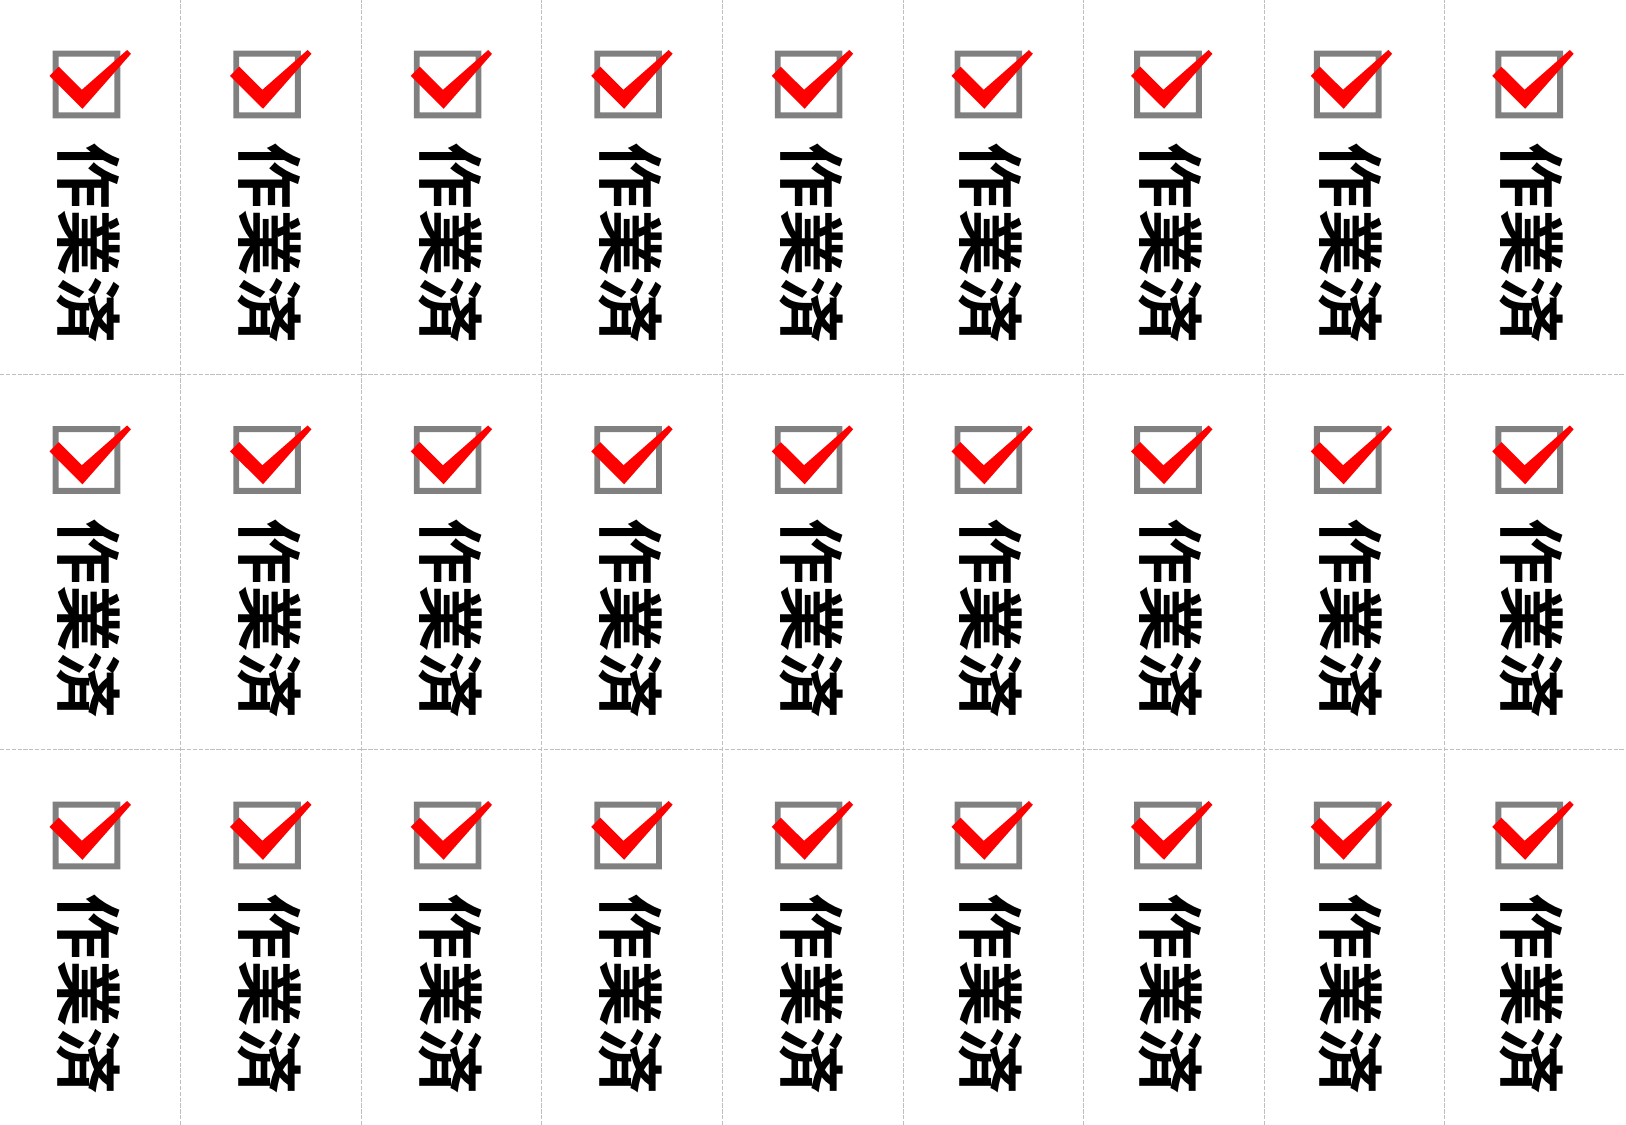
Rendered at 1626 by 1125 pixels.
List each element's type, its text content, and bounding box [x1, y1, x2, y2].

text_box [230, 800, 312, 870]
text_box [1492, 49, 1574, 119]
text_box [1310, 49, 1393, 119]
text_box 作業済 [1311, 889, 1392, 1099]
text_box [951, 425, 1033, 494]
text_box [410, 800, 493, 870]
text_box 作業済 [591, 889, 673, 1099]
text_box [230, 49, 312, 119]
text_box 作業済 [1131, 889, 1213, 1099]
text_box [49, 49, 131, 119]
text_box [591, 425, 673, 494]
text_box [410, 49, 493, 119]
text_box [1492, 800, 1574, 870]
text_box 作業済 [1492, 889, 1574, 1099]
text_box 作業済 [1131, 138, 1213, 348]
text_box 作業済 [410, 513, 492, 724]
text_box 作業済 [1492, 138, 1574, 348]
text_box 作業済 [951, 138, 1033, 348]
text_box 作業済 [230, 138, 312, 348]
text_box 作業済 [1131, 513, 1213, 724]
text_box 作業済 [1492, 513, 1574, 724]
text_box 作業済 [591, 138, 673, 348]
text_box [410, 425, 493, 494]
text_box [771, 49, 854, 119]
text_box 作業済 [591, 513, 673, 724]
text_box 作業済 [410, 138, 492, 348]
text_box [591, 49, 673, 119]
text_box 作業済 [951, 513, 1033, 724]
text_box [49, 800, 131, 870]
text_box 作業済 [49, 889, 131, 1099]
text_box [591, 800, 673, 870]
text_box 作業済 [230, 513, 312, 724]
text_box 作業済 [772, 138, 853, 348]
text_box 作業済 [1311, 138, 1392, 348]
text_box 作業済 [410, 889, 492, 1099]
text_box 作業済 [951, 889, 1033, 1099]
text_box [1131, 425, 1213, 494]
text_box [951, 800, 1033, 870]
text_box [230, 425, 312, 494]
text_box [1131, 800, 1213, 870]
text_box 作業済 [49, 513, 131, 724]
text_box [1310, 425, 1393, 494]
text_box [951, 49, 1033, 119]
text_box 作業済 [772, 513, 853, 724]
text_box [1131, 49, 1213, 119]
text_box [771, 425, 854, 494]
text_box 作業済 [49, 138, 131, 348]
text_box 作業済 [772, 889, 853, 1099]
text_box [1310, 800, 1393, 870]
text_box 作業済 [1311, 513, 1392, 724]
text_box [771, 800, 854, 870]
text_box 作業済 [230, 889, 312, 1099]
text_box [49, 425, 131, 494]
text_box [1492, 425, 1574, 494]
